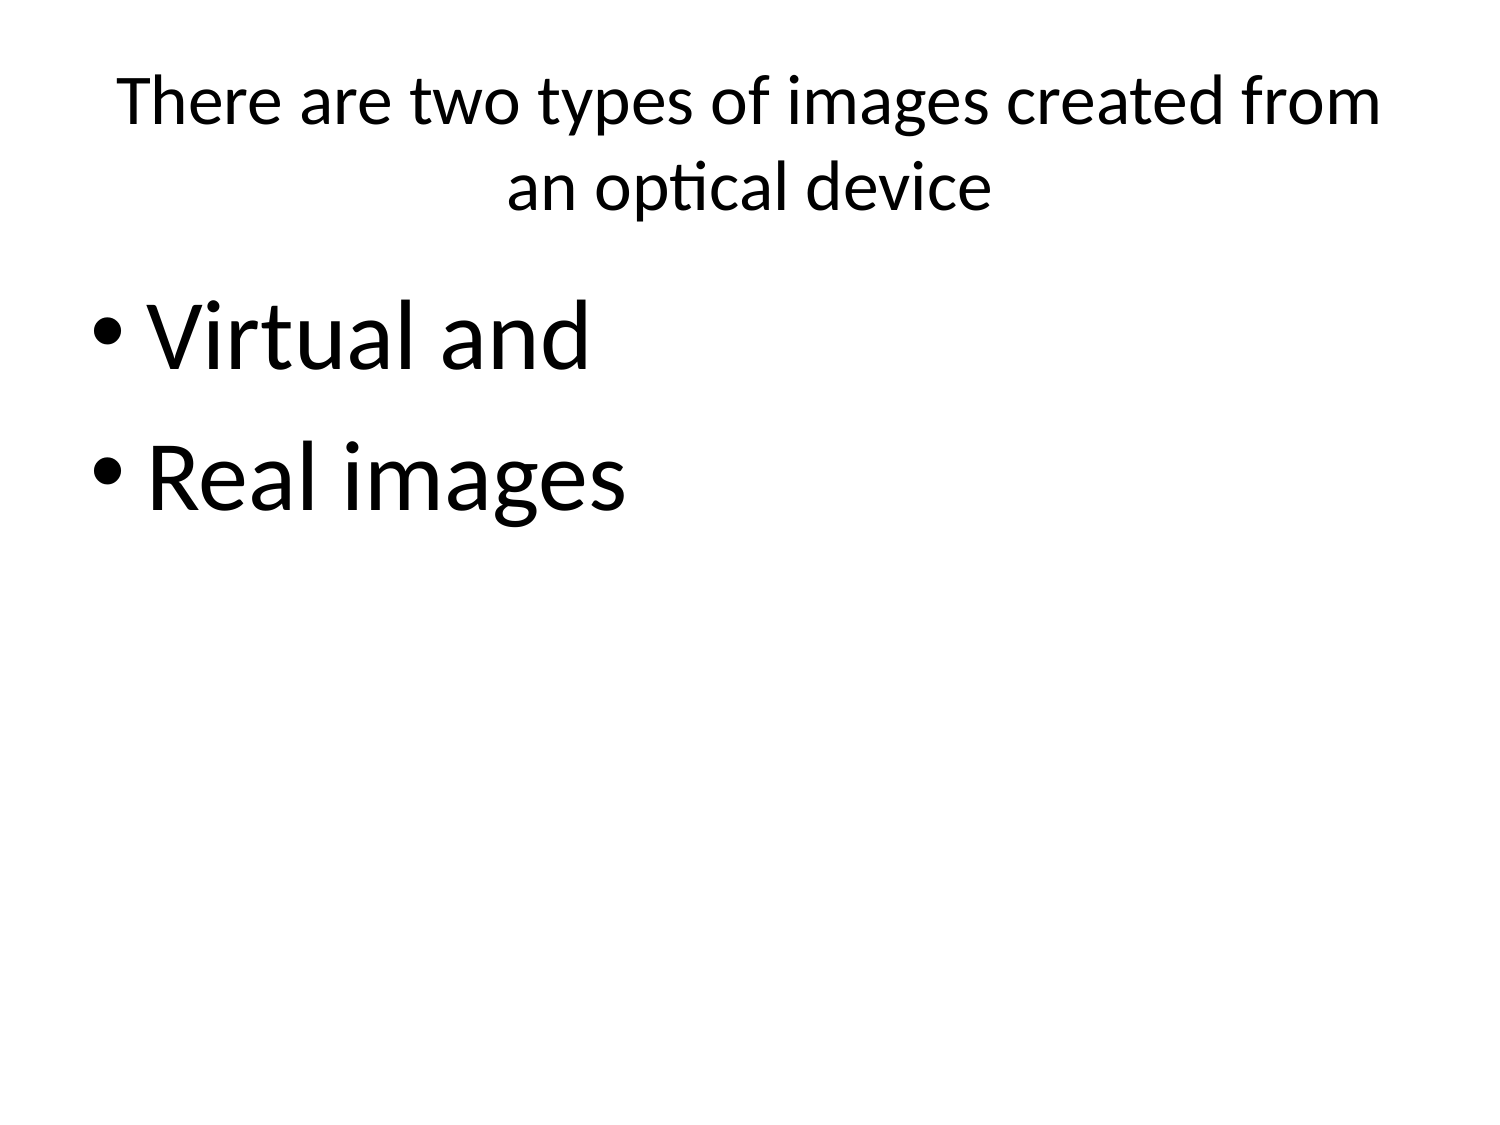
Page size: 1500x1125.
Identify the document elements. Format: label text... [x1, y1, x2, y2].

title There are two types of images created from an optical device [75, 45, 1425, 233]
list Virtual and Real images [75, 262, 1425, 1005]
